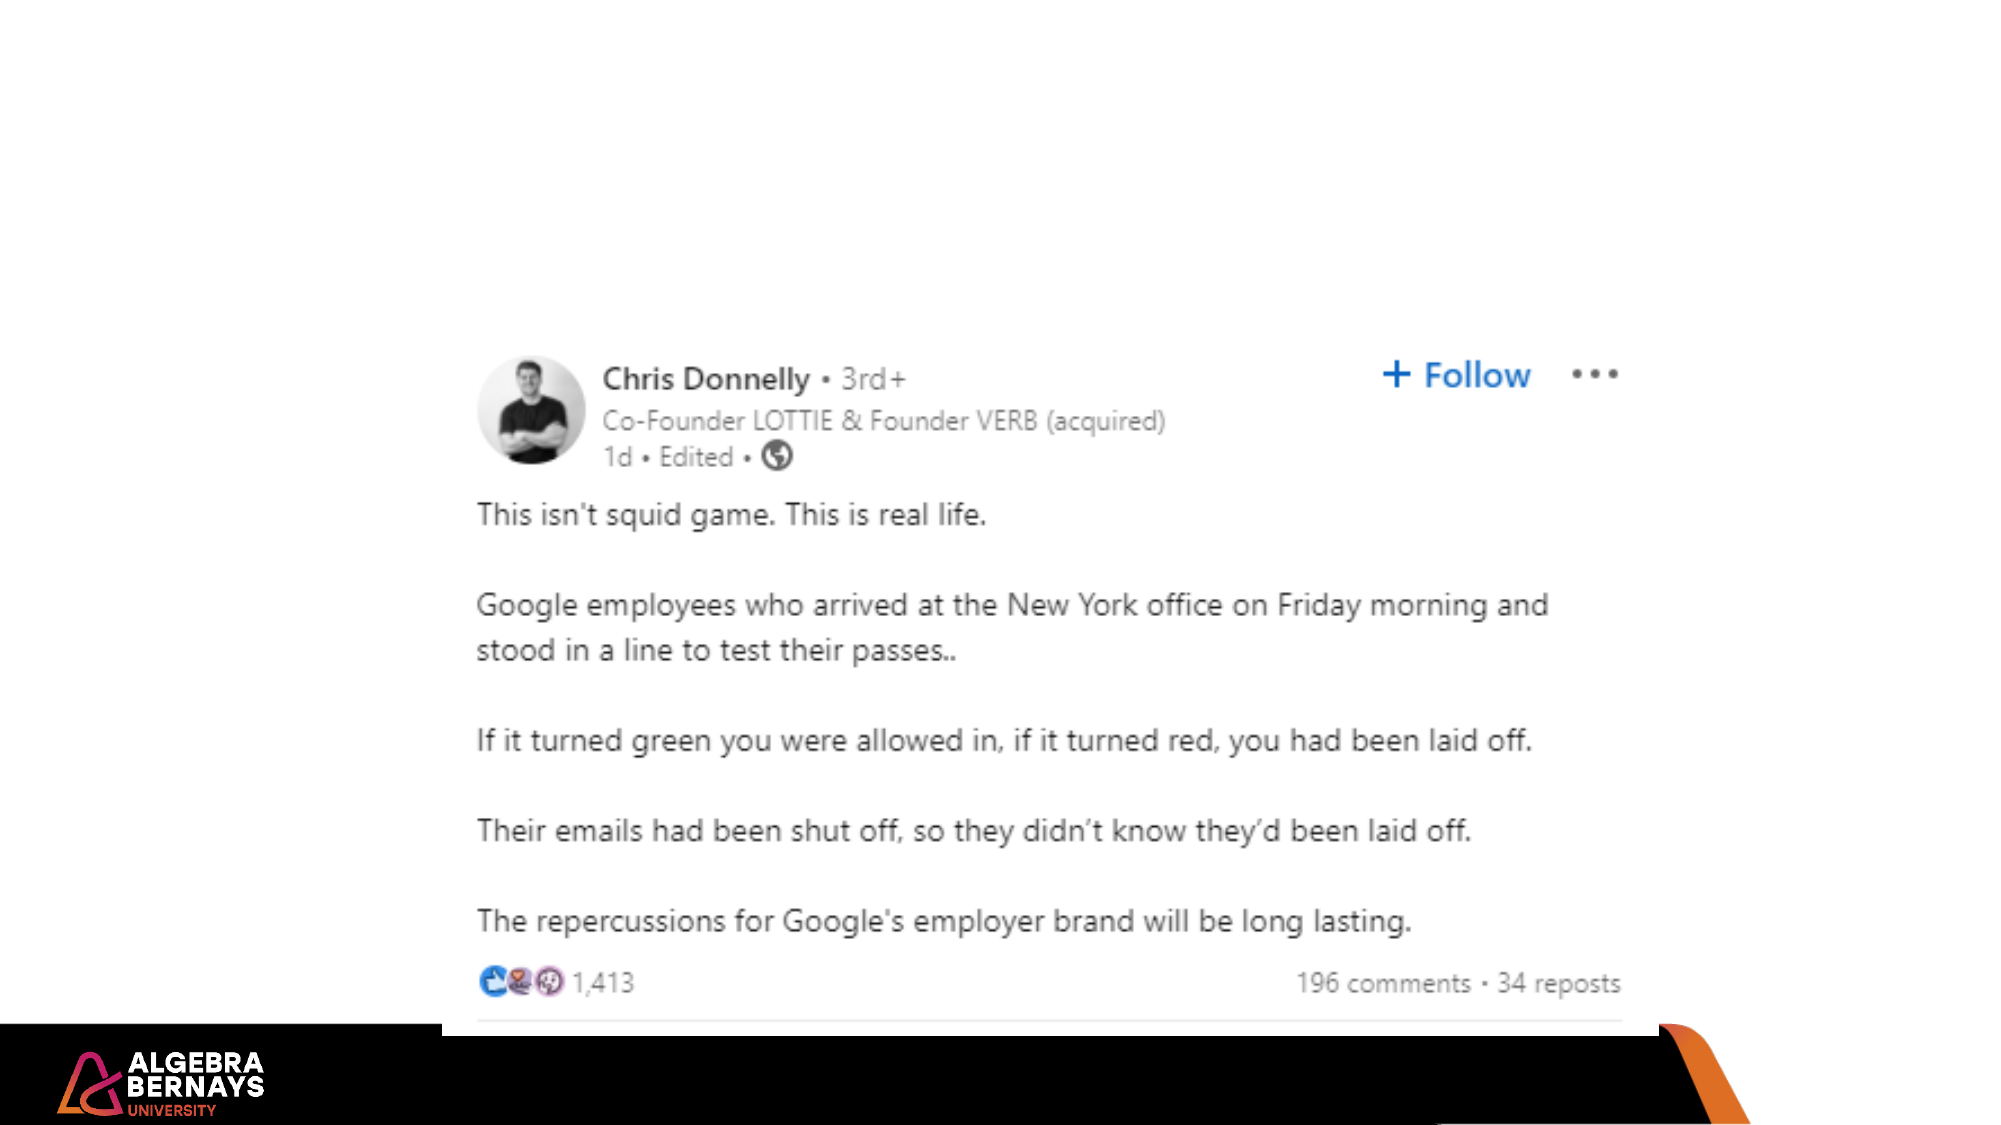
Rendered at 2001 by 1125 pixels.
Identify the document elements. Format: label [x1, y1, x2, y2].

picture [0, 345, 1958, 1125]
